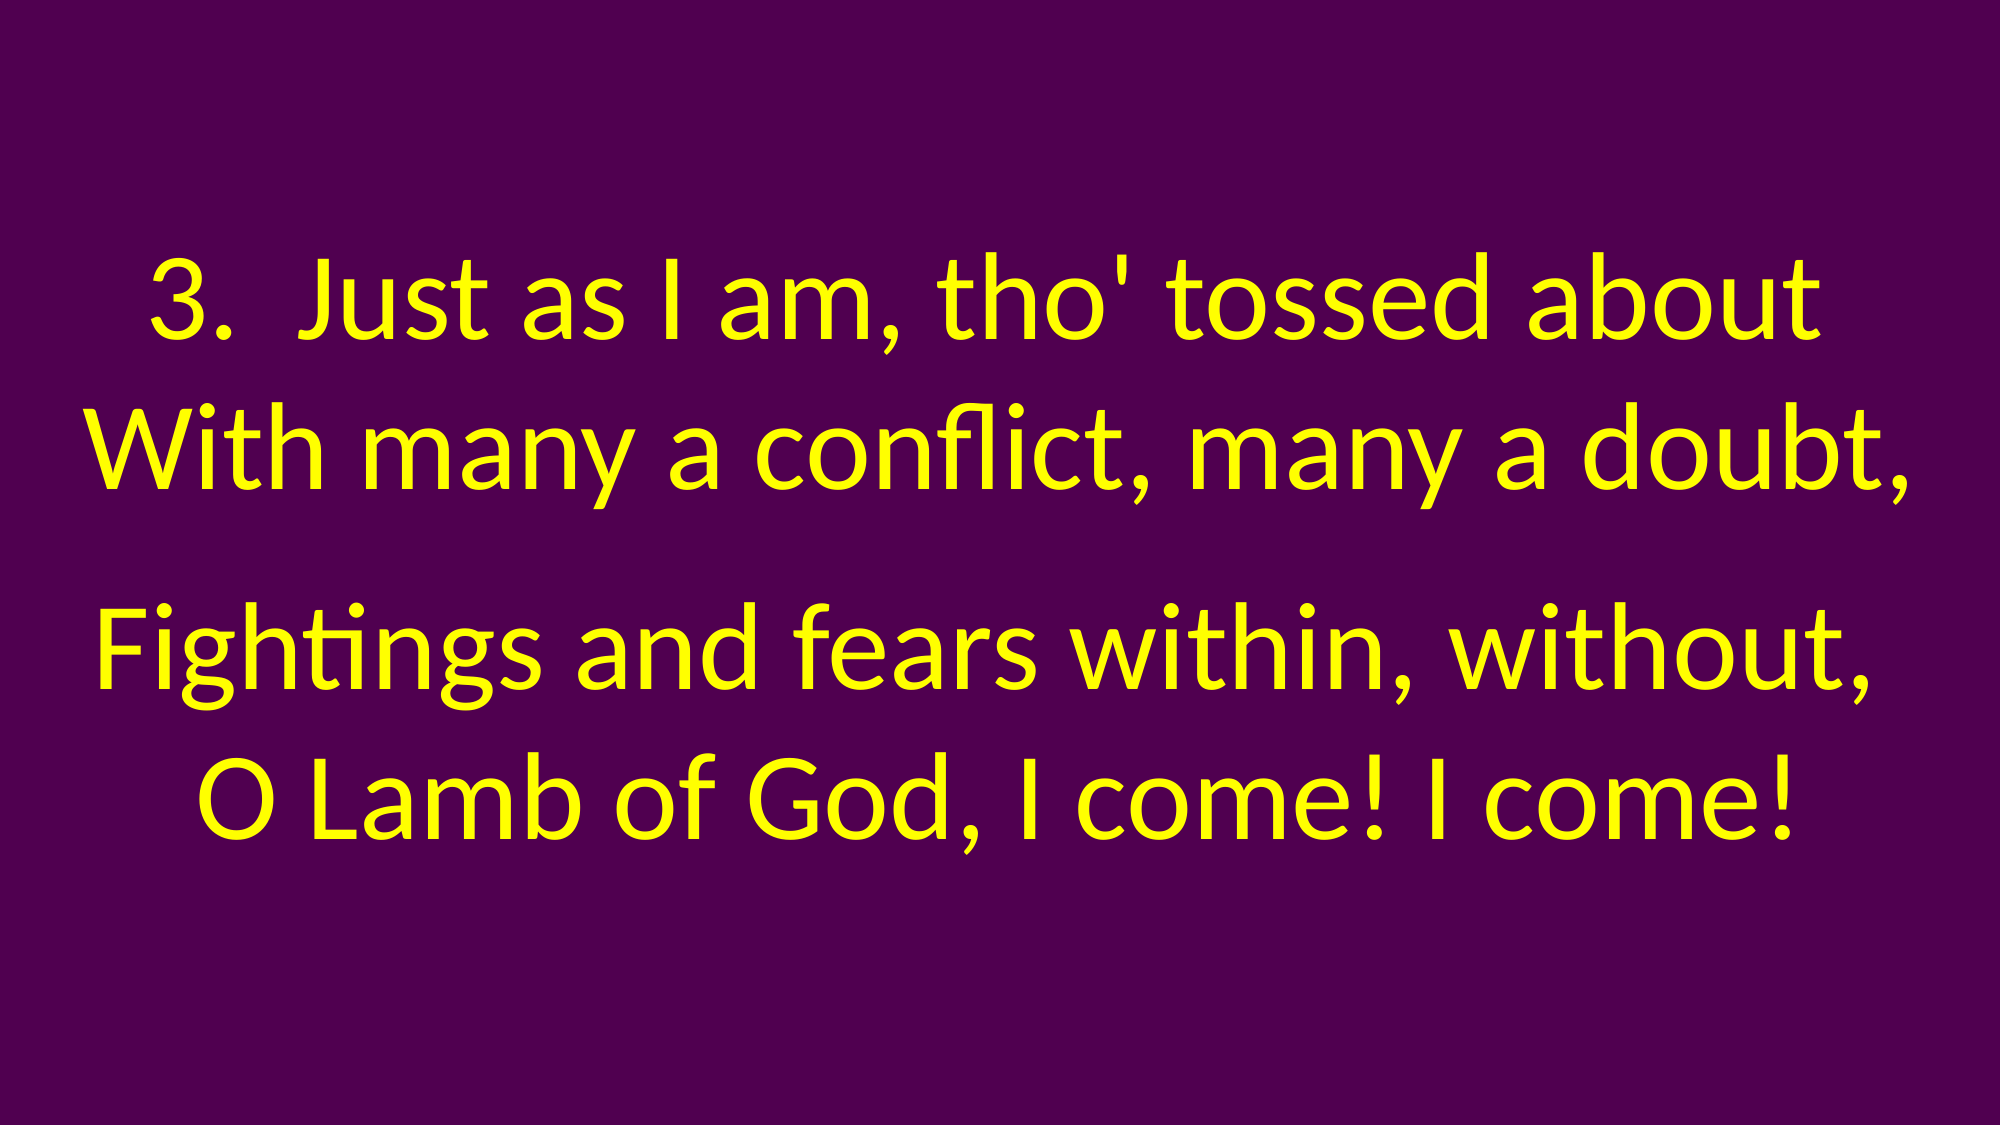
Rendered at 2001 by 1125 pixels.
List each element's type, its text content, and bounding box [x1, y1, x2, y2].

text_box 3. Just as I am, tho' tossed about With many a conflict, many a doubt, Fightings and fears within, without, O Lamb of God, I come! I come! [0, 207, 2000, 873]
